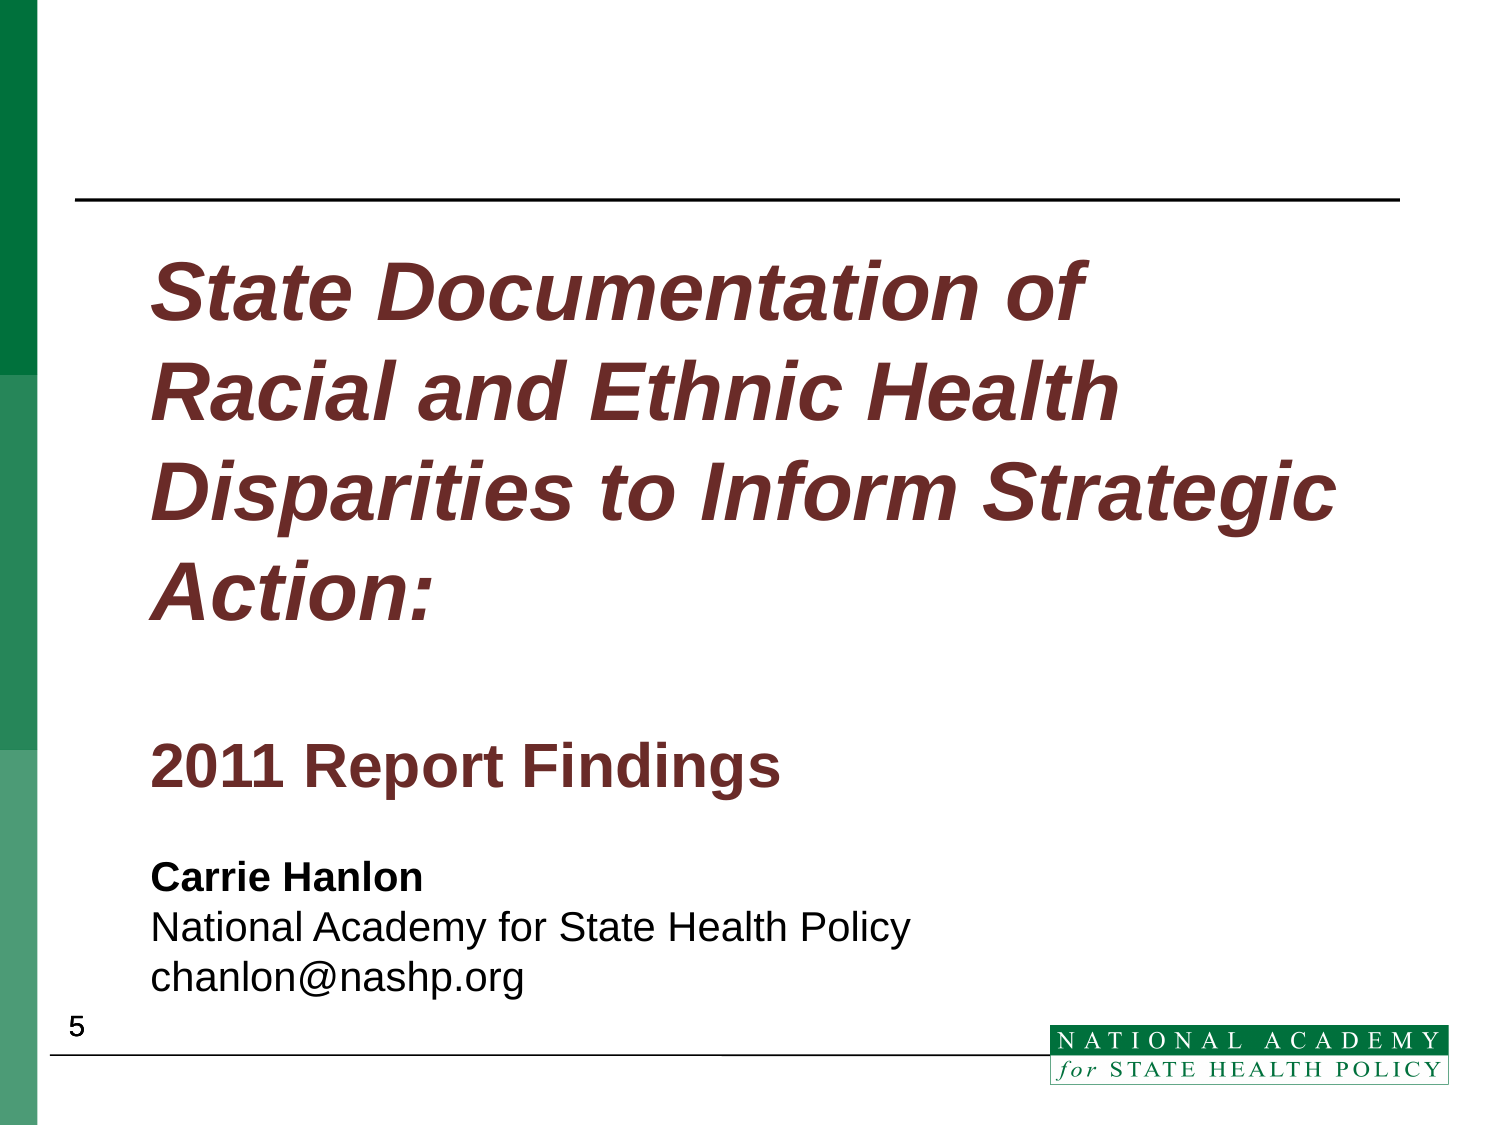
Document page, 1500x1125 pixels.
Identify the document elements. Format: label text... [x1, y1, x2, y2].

text_box [1112, 1024, 1463, 1085]
picture [1050, 1025, 1450, 1086]
text_box 5 [33, 999, 100, 1075]
title State Documentation of Racial and Ethnic Health Disparities to Inform Strategic Action: 2011 Report Findings Carrie Hanlon National Academy for State Health Policy chanlon@nashp.org [79, 399, 1413, 738]
